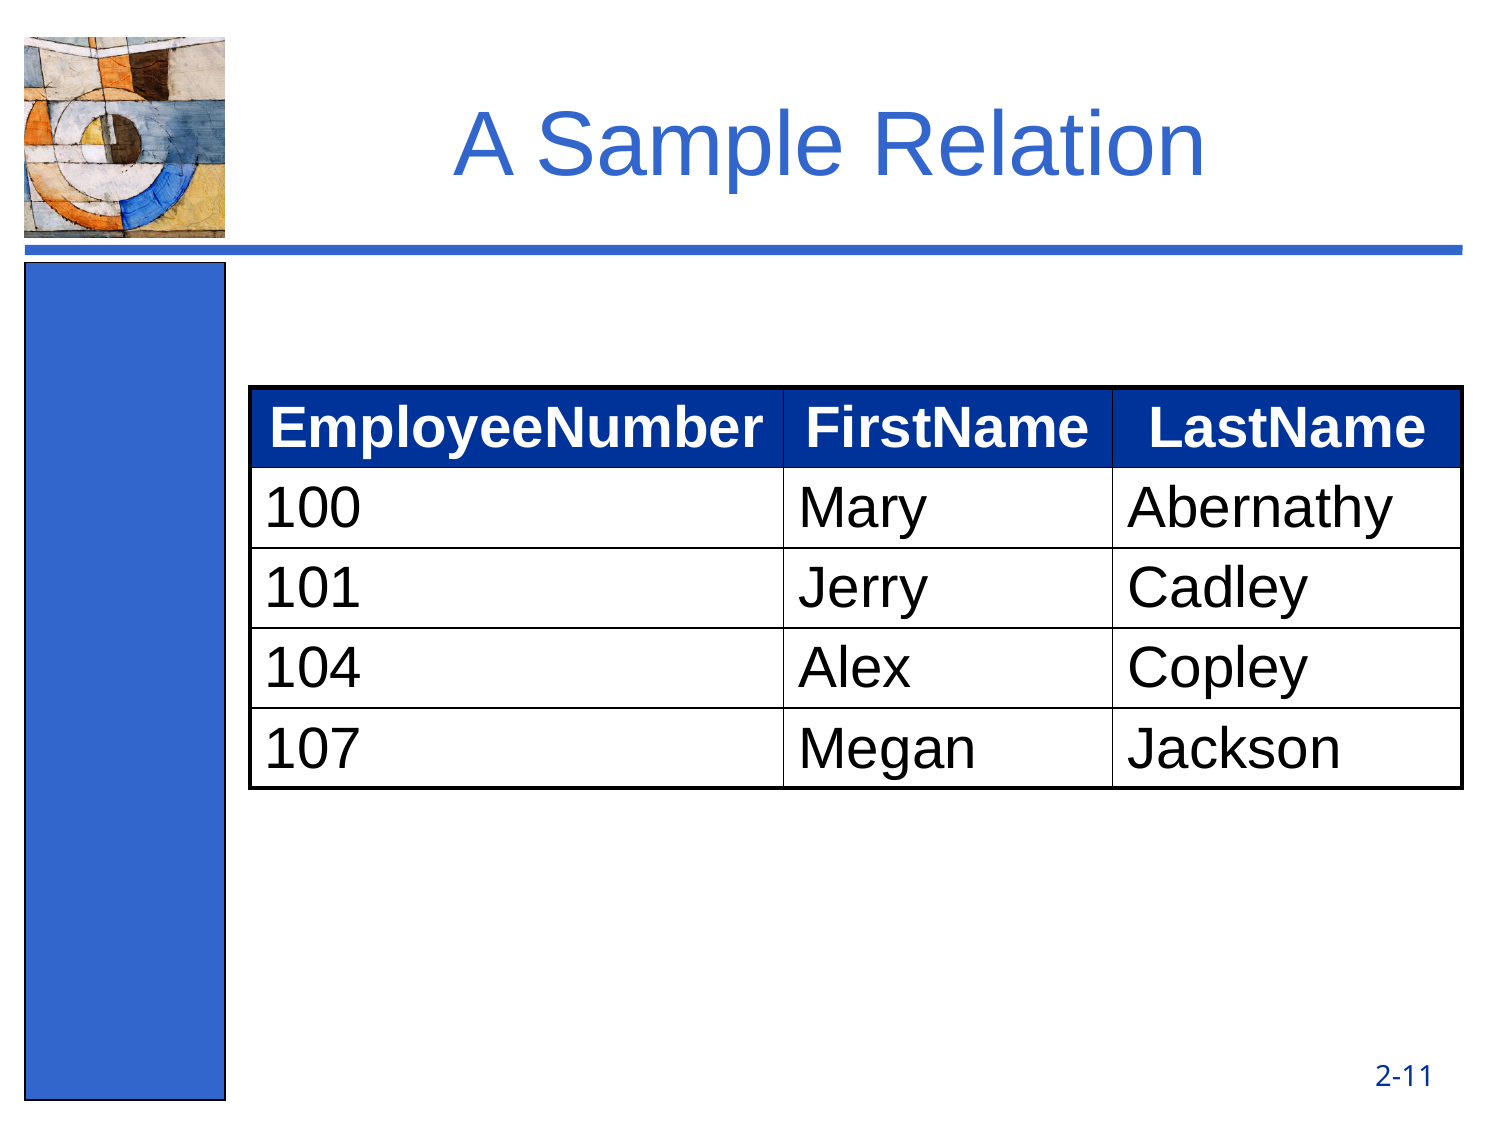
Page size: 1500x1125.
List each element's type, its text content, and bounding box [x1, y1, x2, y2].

picture [24, 37, 225, 238]
table_cell Abernathy [1113, 468, 1460, 547]
table_header LastName [1113, 390, 1460, 467]
table_cell Megan [784, 709, 1112, 786]
table_cell 101 [252, 549, 783, 627]
table_cell Alex [784, 629, 1112, 707]
slide_number 2-11 [1287, 1049, 1451, 1103]
table_header FirstName [784, 390, 1112, 467]
table_cell Jackson [1113, 709, 1460, 786]
table_cell Jerry [784, 549, 1112, 627]
table_cell Cadley [1113, 549, 1460, 627]
title A Sample Relation [237, 44, 1426, 233]
table_header EmployeeNumber [252, 390, 783, 467]
table_cell 100 [252, 468, 783, 547]
table_cell 104 [252, 629, 783, 707]
table_cell Mary [784, 468, 1112, 547]
table_cell 107 [252, 709, 783, 786]
table_cell Copley [1113, 629, 1460, 707]
